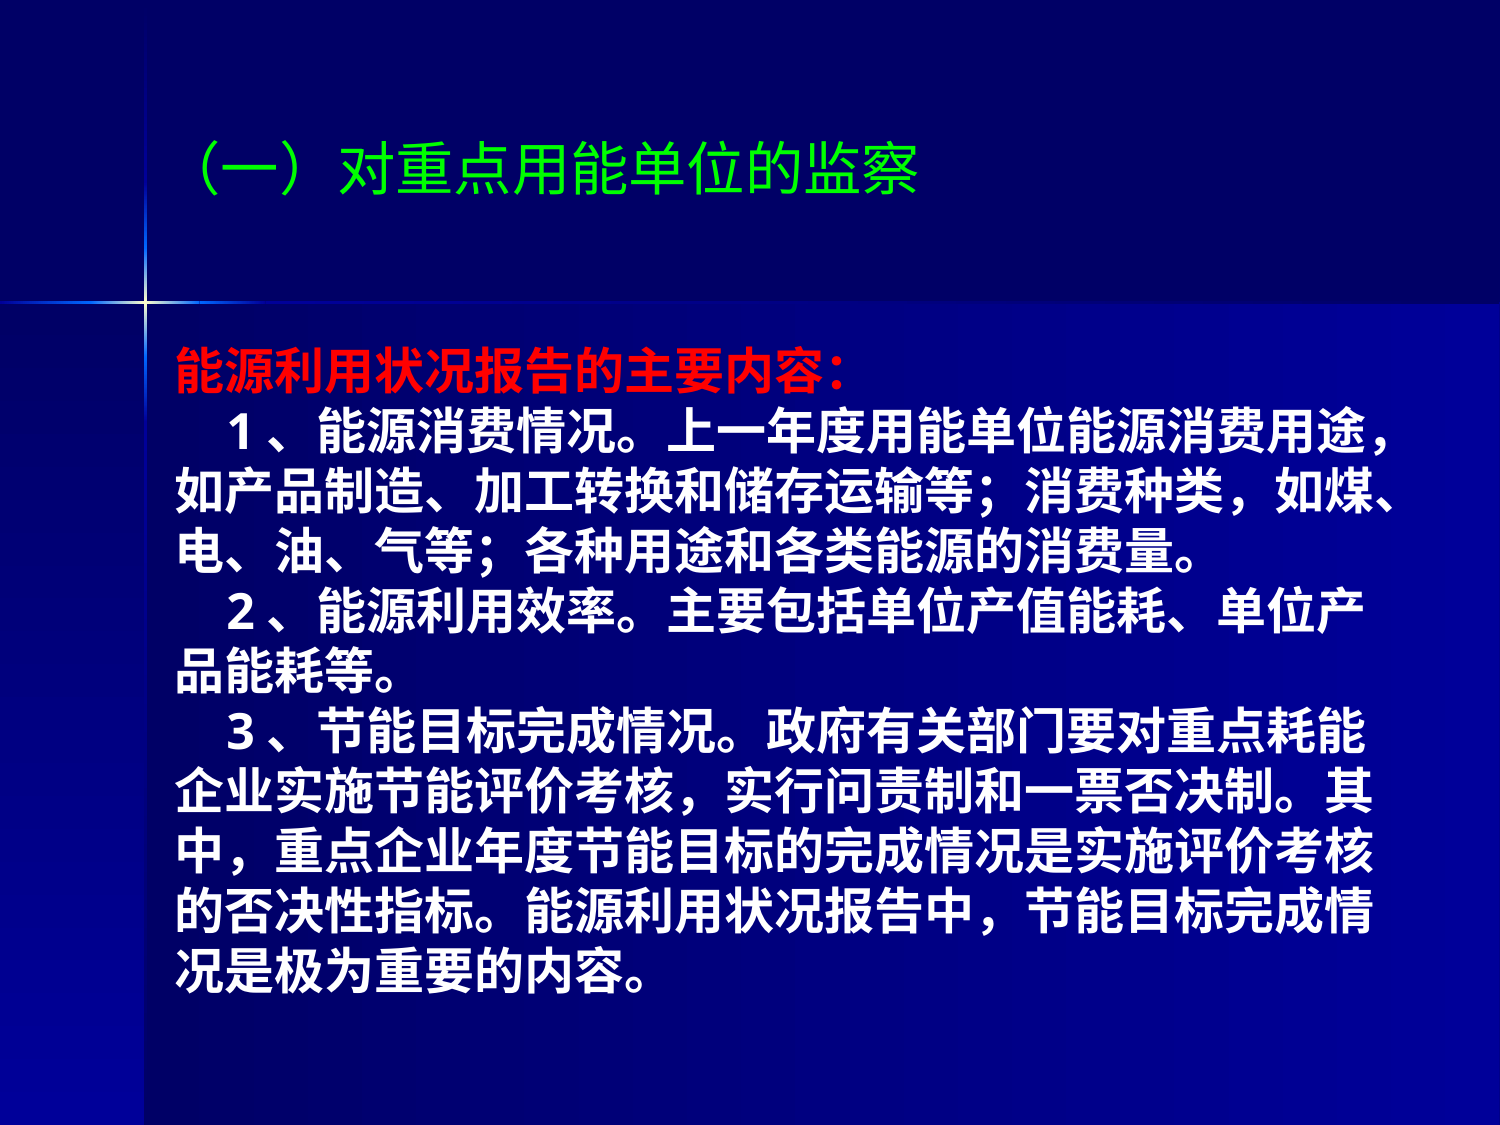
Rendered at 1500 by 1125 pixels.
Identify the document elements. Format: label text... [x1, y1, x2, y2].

title （一）对重点用能单位的监察 [147, 49, 1413, 286]
list 能源利用状况报告的主要内容： 1、能源消费情况。上一年度用能单位能源消费用途，如产品制造、加工转换和储存运输等；消费种类，如煤、电、油、气等；各种用途和各类能源的消费量。 2、能源利用效率。主要包括单位产值能耗、单位产品能耗等。 3、节能目标完成情况。政府有关部门要对重点耗能企业实施节能评价考核，实行问责制和一票否决制。其中，重点企业年度节能目标的完成情况是实施评价考核的否决性指标。能源利用状况报告中，节能目标完成情况是极为重要的内容。 [159, 314, 1413, 1001]
